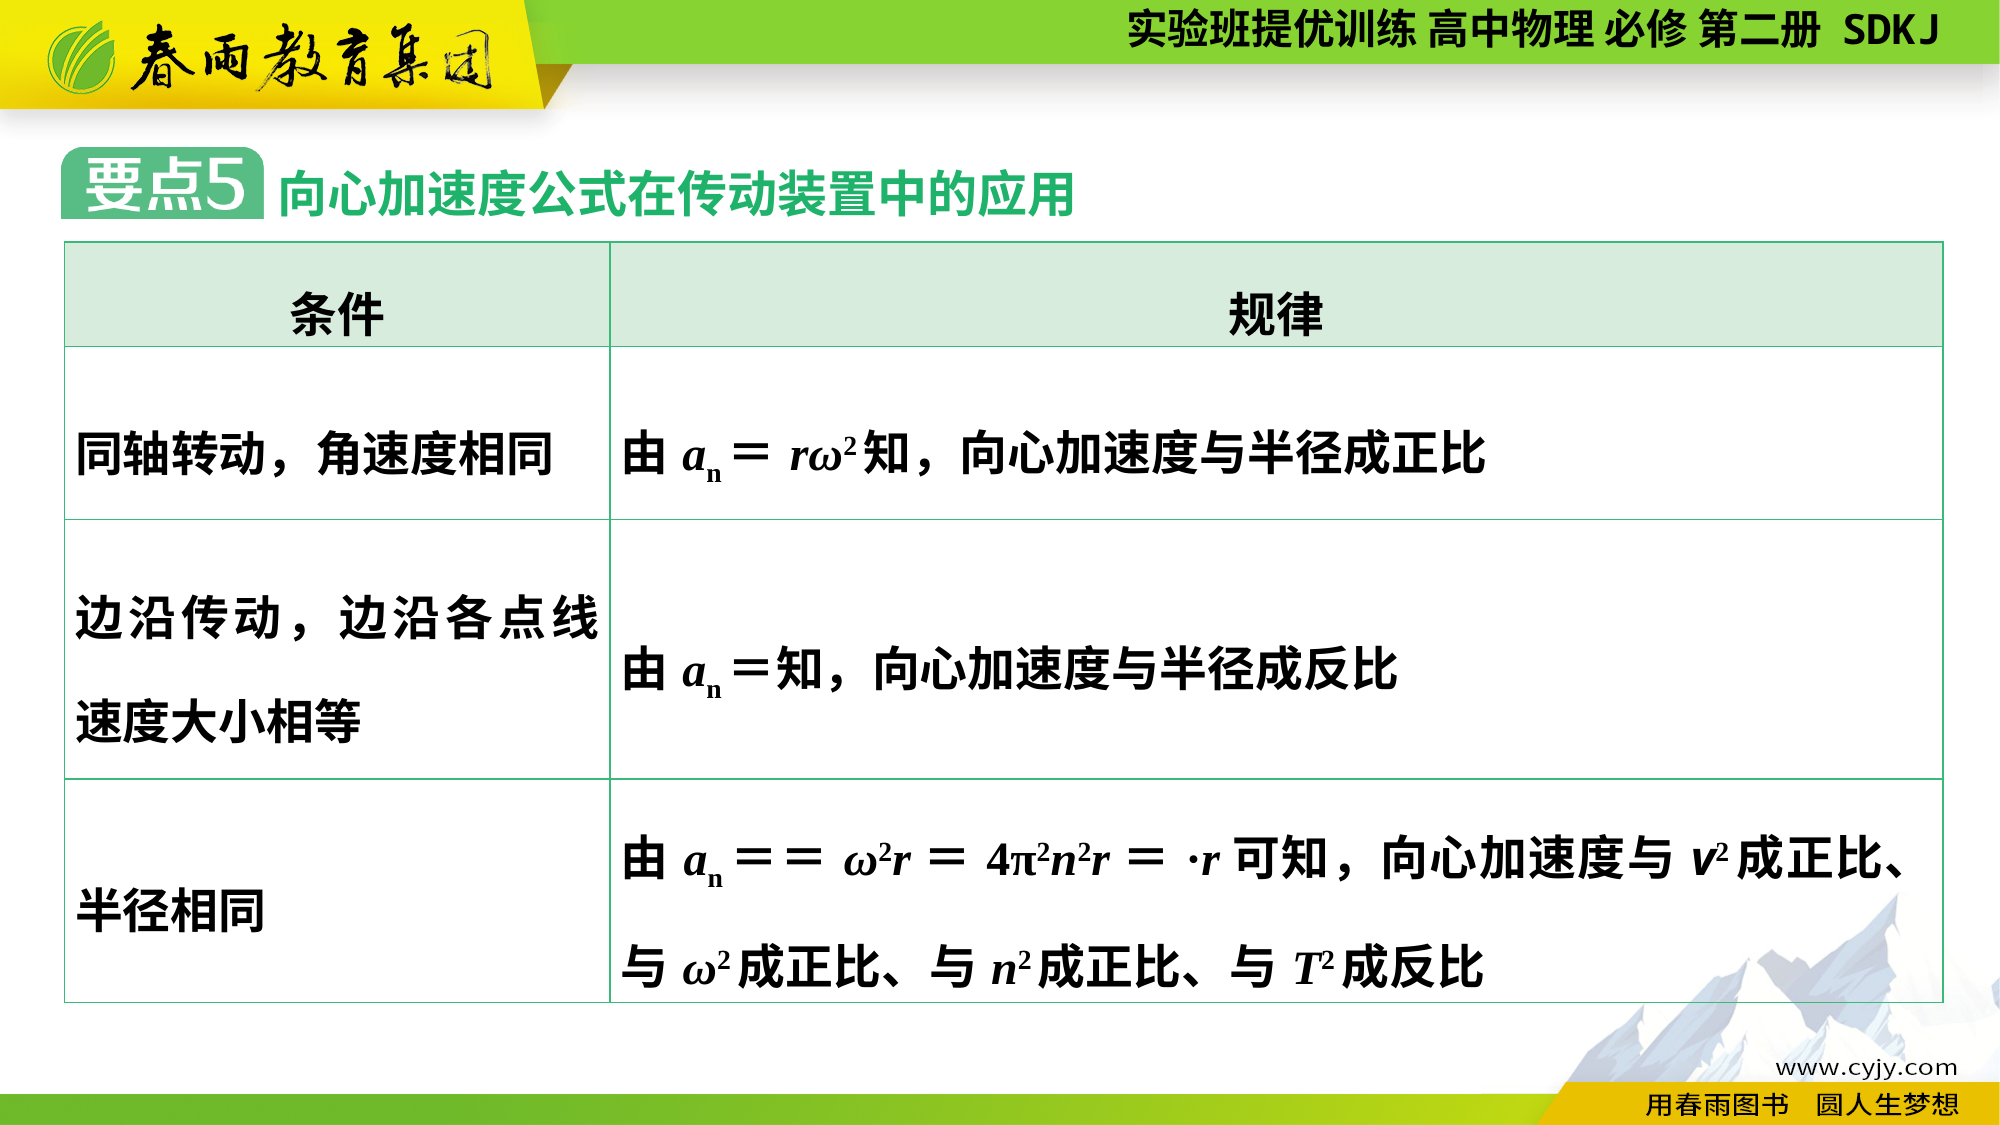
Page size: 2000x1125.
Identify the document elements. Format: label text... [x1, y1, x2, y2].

picture [0, 0, 2000, 1125]
list 向心加速度公式在传动装置中的应用 [59, 125, 1944, 220]
